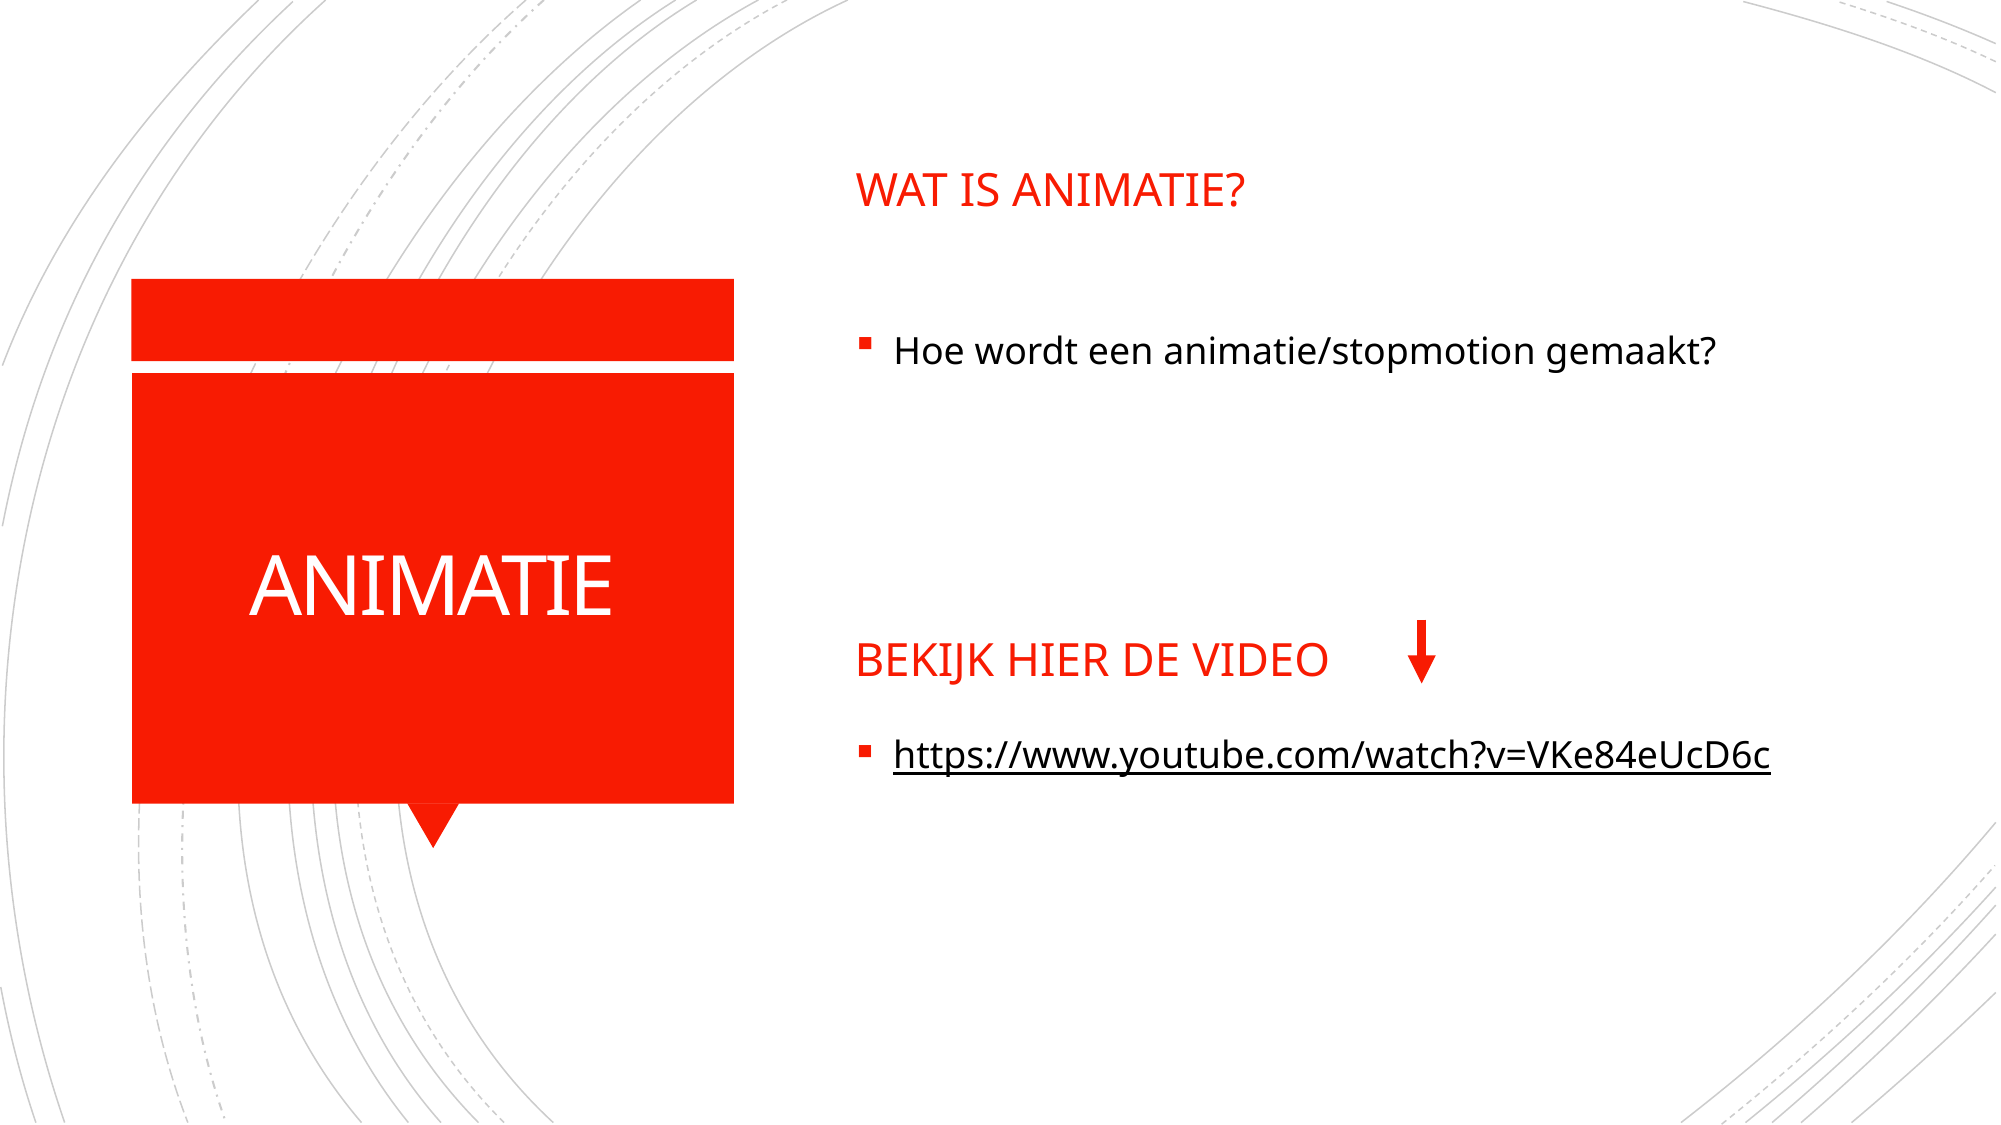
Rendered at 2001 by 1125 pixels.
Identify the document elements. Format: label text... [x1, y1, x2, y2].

list Bekijk hier de video [839, 601, 1868, 714]
list Hoe wordt een animatie/stopmotion gemaakt? [840, 244, 1869, 523]
list WAT IS ANIMATIE? [840, 131, 1869, 244]
list https://www.youtube.com/watch?v=VKe84eUcD6c [840, 713, 1869, 994]
title ANIMATIE [145, 387, 721, 792]
